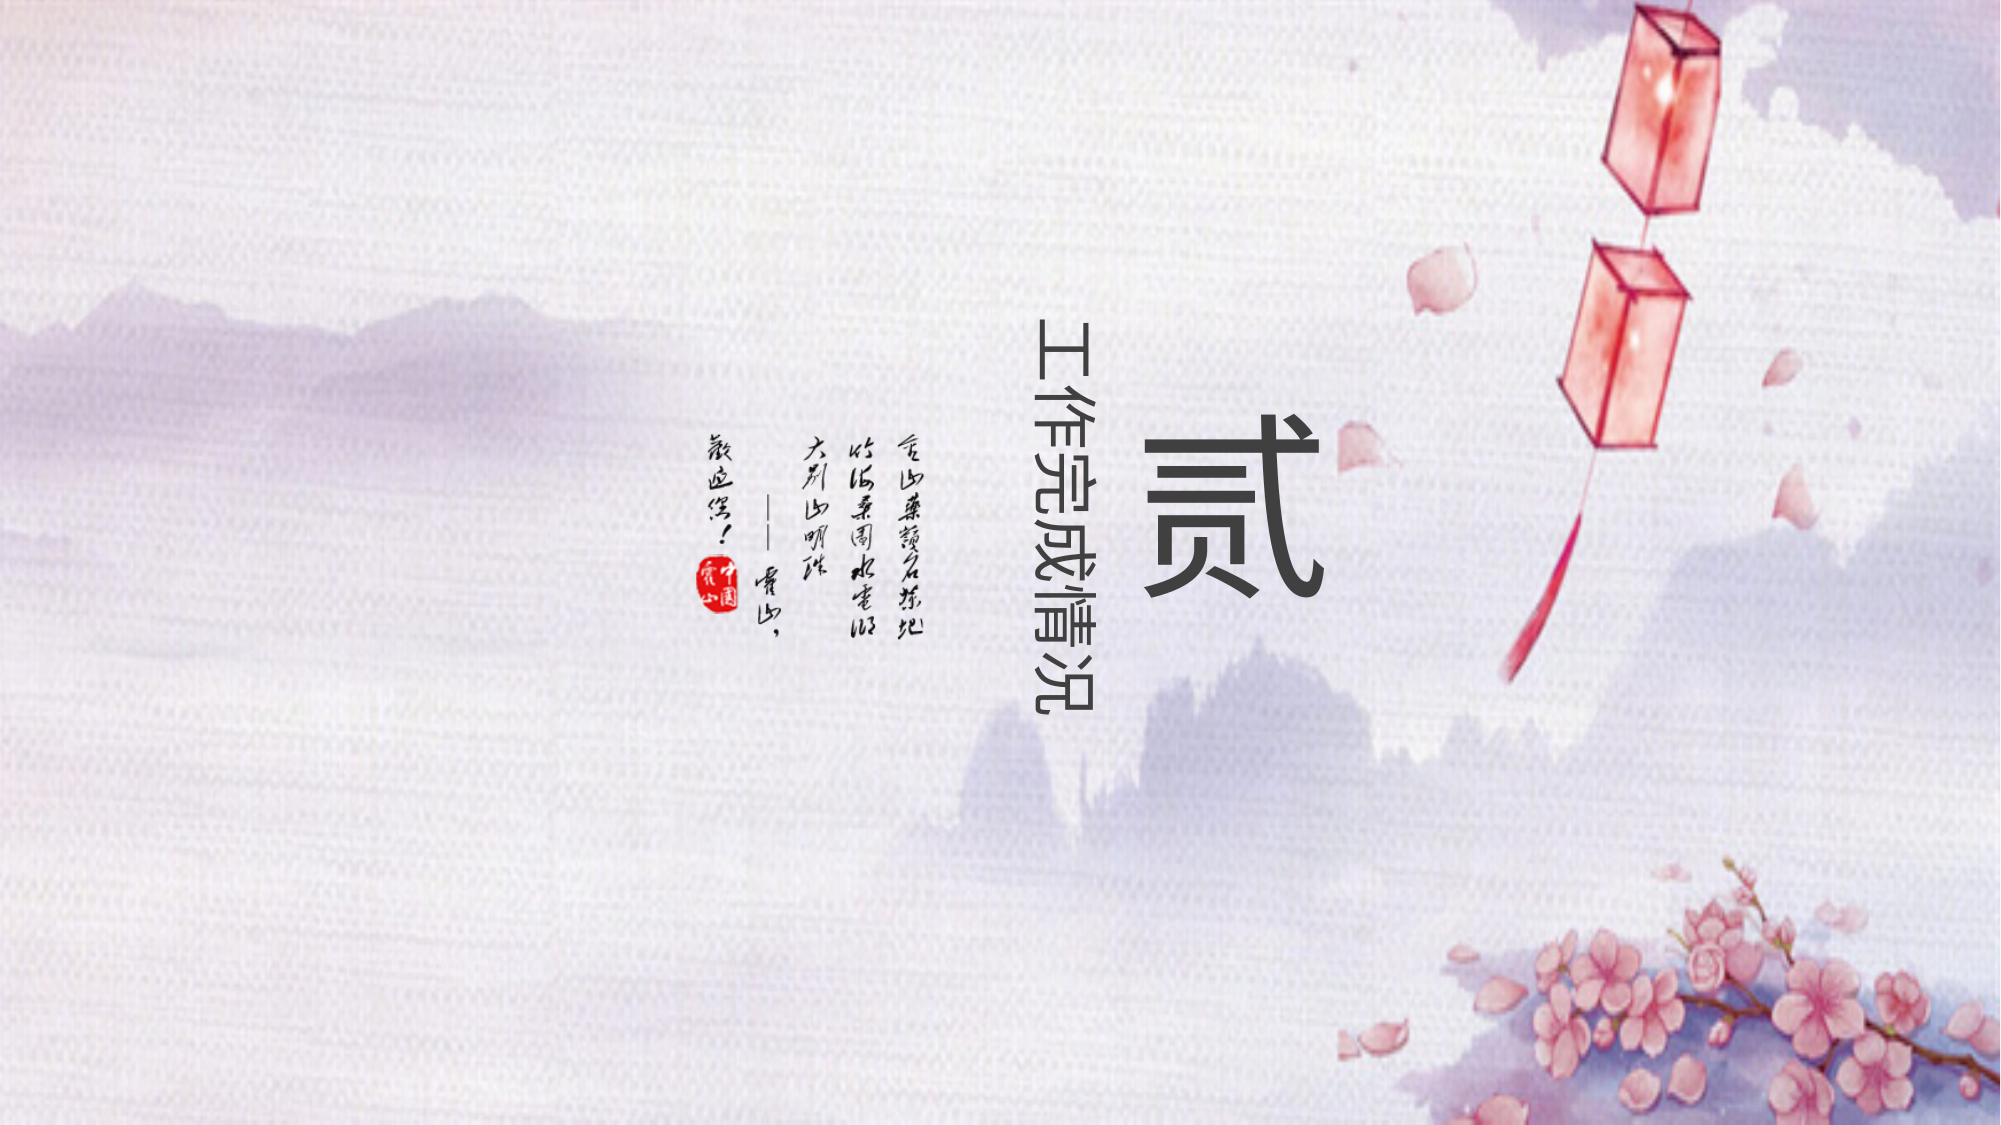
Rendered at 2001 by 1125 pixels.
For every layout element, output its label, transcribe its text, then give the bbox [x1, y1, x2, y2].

picture [0, 0, 2001, 1125]
text_box 工作完成情况 [1003, 302, 1115, 823]
text_box 贰 [1115, 387, 1360, 617]
